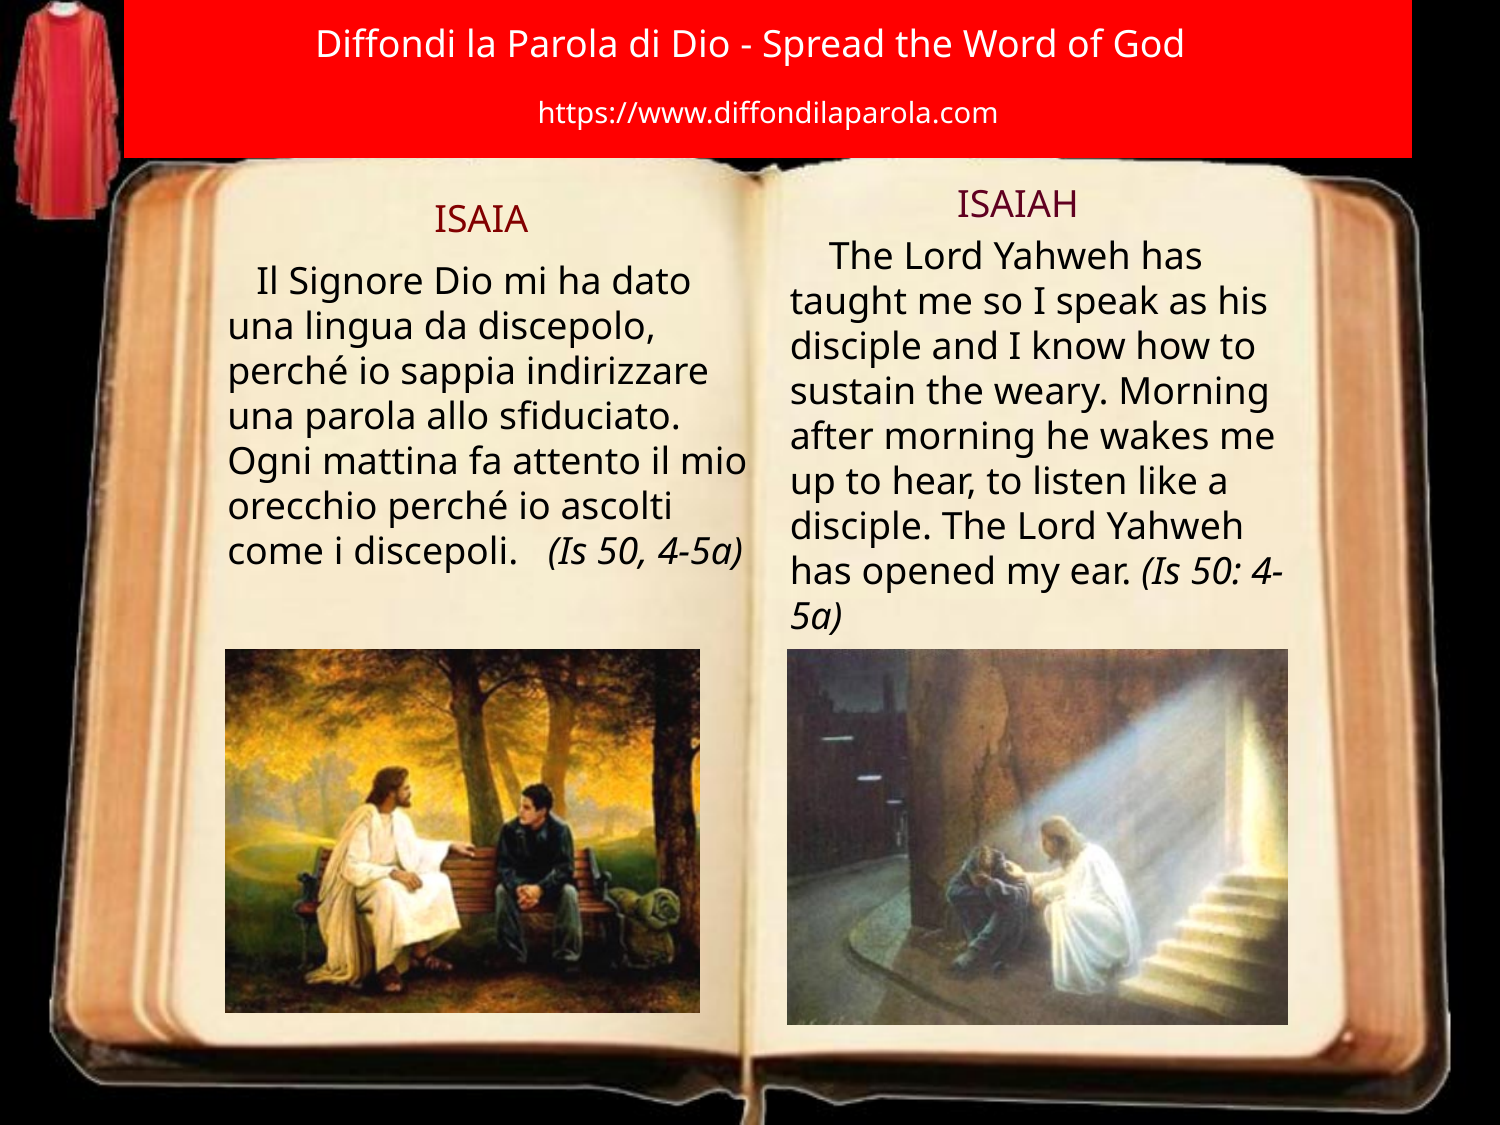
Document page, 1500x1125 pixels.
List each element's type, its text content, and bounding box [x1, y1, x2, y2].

text_box The Lord Yahweh has taught me so I speak as his disciple and I know how to sustain the weary. Morning after morning he wakes me up to hear, to listen like a disciple. The Lord Yahweh has opened my ear. (Is 50: 4-5a) [774, 224, 1325, 645]
text_box ISAIA [200, 187, 763, 248]
text_box Il Signore Dio mi ha dato una lingua da discepolo, perché io sappia indirizzare una parola allo sfiduciato. Ogni mattina fa attento il mio orecchio perché io ascolti come i discepoli. (Is 50, 4-5a) [212, 249, 774, 580]
text_box ISAIAH [761, 172, 1275, 233]
picture [0, 0, 1500, 1125]
text_box Diffondi la Parola di Dio - Spread the Word of God https://www.diffondilaparola.com [124, 0, 1412, 158]
